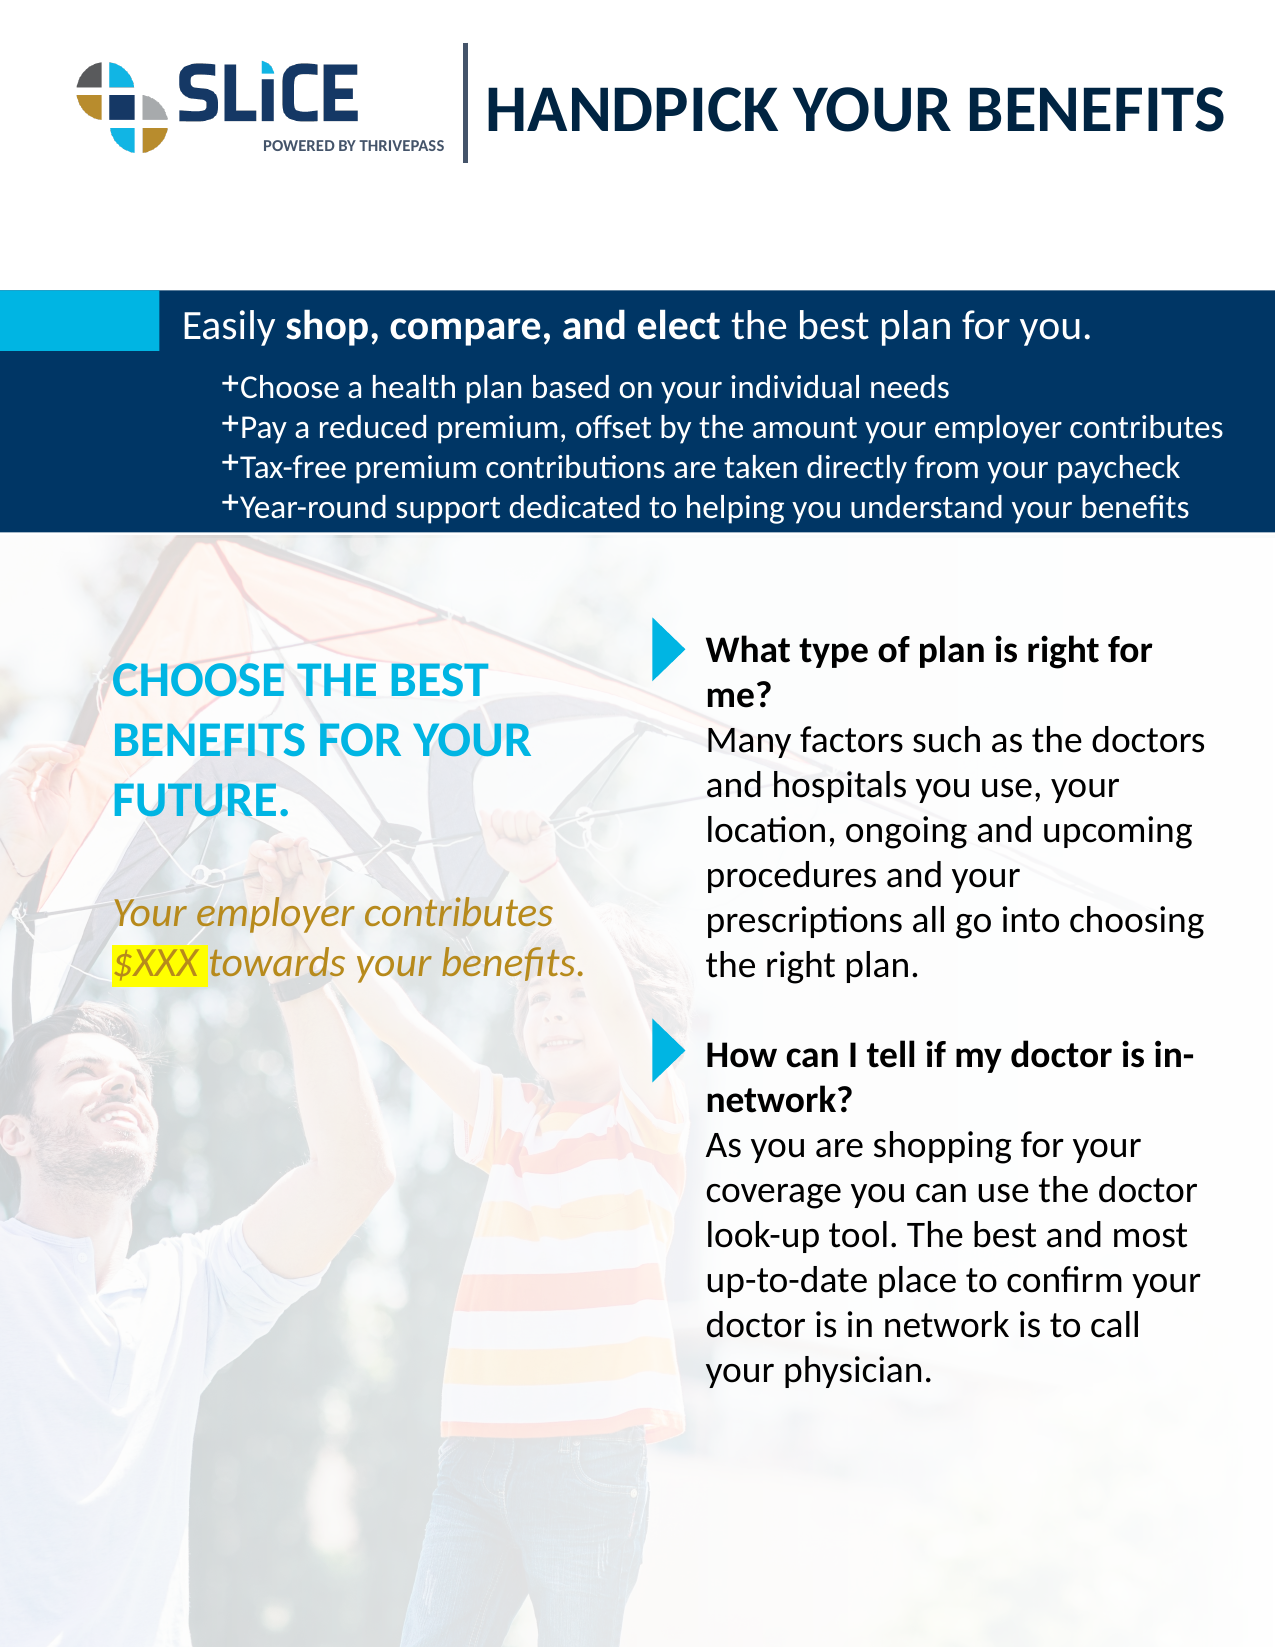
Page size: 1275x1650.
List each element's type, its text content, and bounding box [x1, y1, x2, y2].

text_box Easily shop, compare, and elect the best plan for you. Choose a health plan based on your individual needs Pay a reduced premium, offset by the amount your employer contributes Tax-free premium contributions are taken directly from your paycheck Year-round support dedicated to helping you understand your benefits [0, 290, 1275, 533]
text_box [0, 289, 160, 352]
text_box HANDPICK YOUR BENEFITS [591, 57, 1275, 152]
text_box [72, 42, 591, 165]
picture [0, 535, 1275, 1647]
